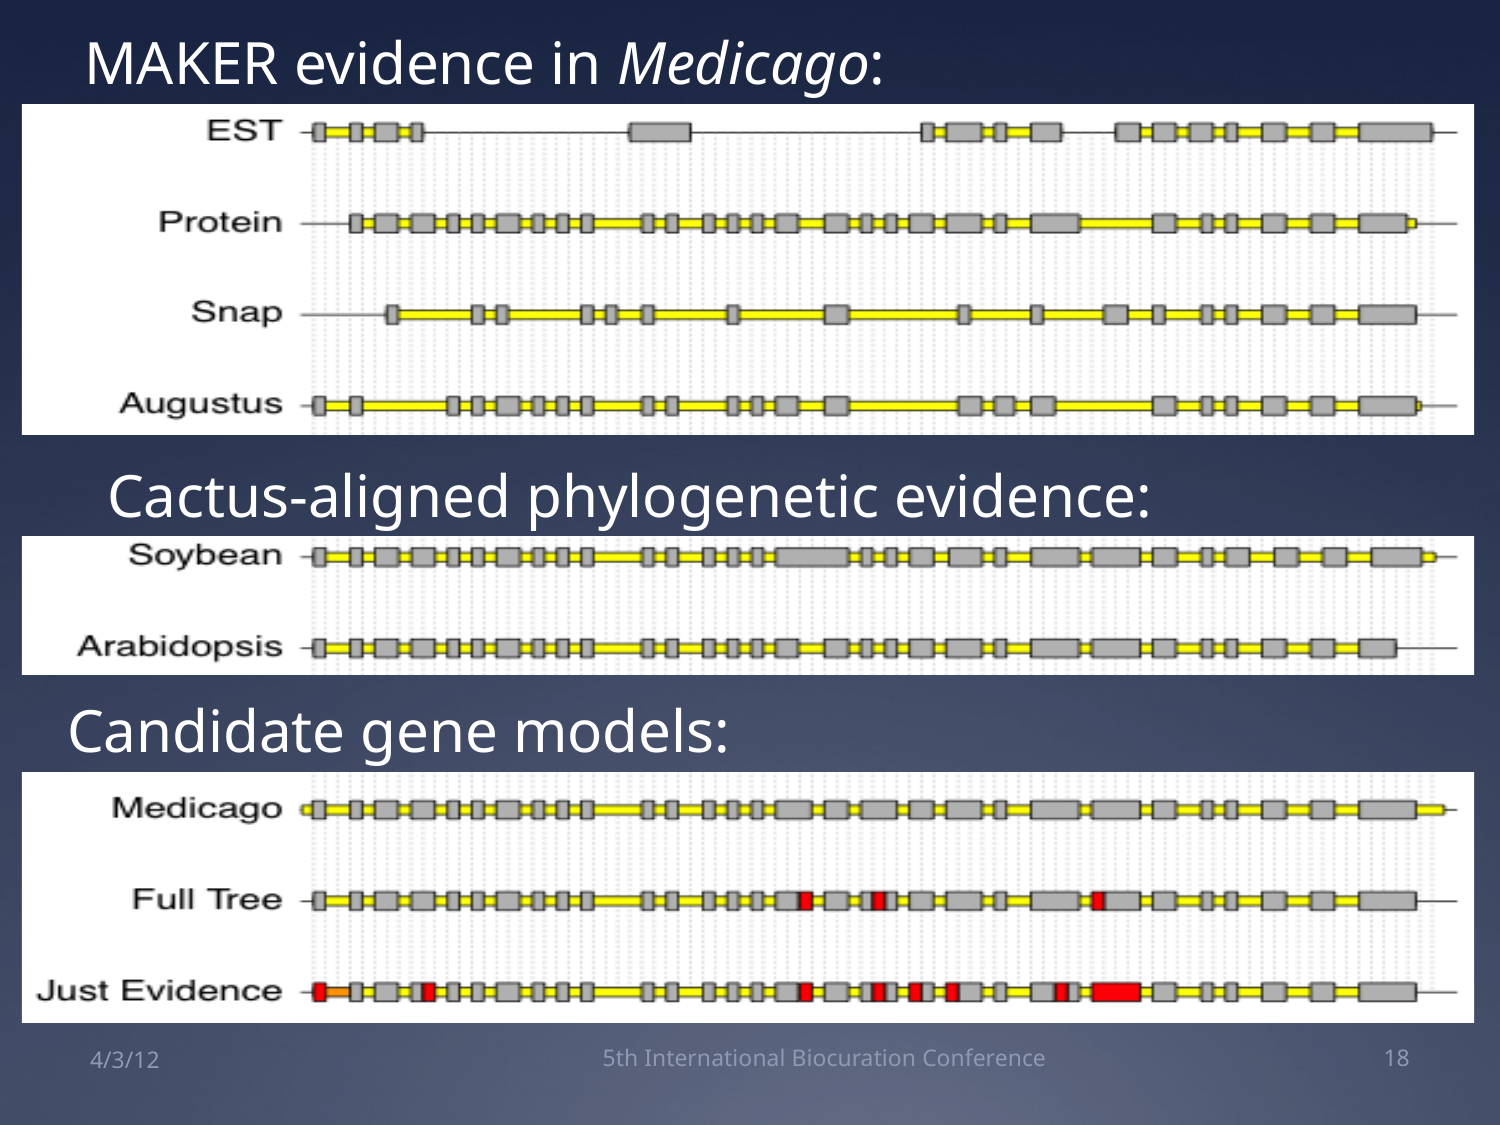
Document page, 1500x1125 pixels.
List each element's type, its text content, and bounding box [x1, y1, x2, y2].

text_box Candidate gene models: [52, 695, 746, 771]
text_box Cactus-aligned phylogenetic evidence: [92, 459, 1167, 534]
picture [20, 535, 1476, 676]
picture [20, 771, 1476, 1024]
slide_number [75, 1045, 338, 1090]
text_box MAKER evidence in Medicago: [69, 18, 901, 102]
slide_number 18 [1325, 1045, 1425, 1090]
picture [20, 103, 1476, 436]
footer 5th International Biocuration Conference [361, 1045, 1288, 1090]
